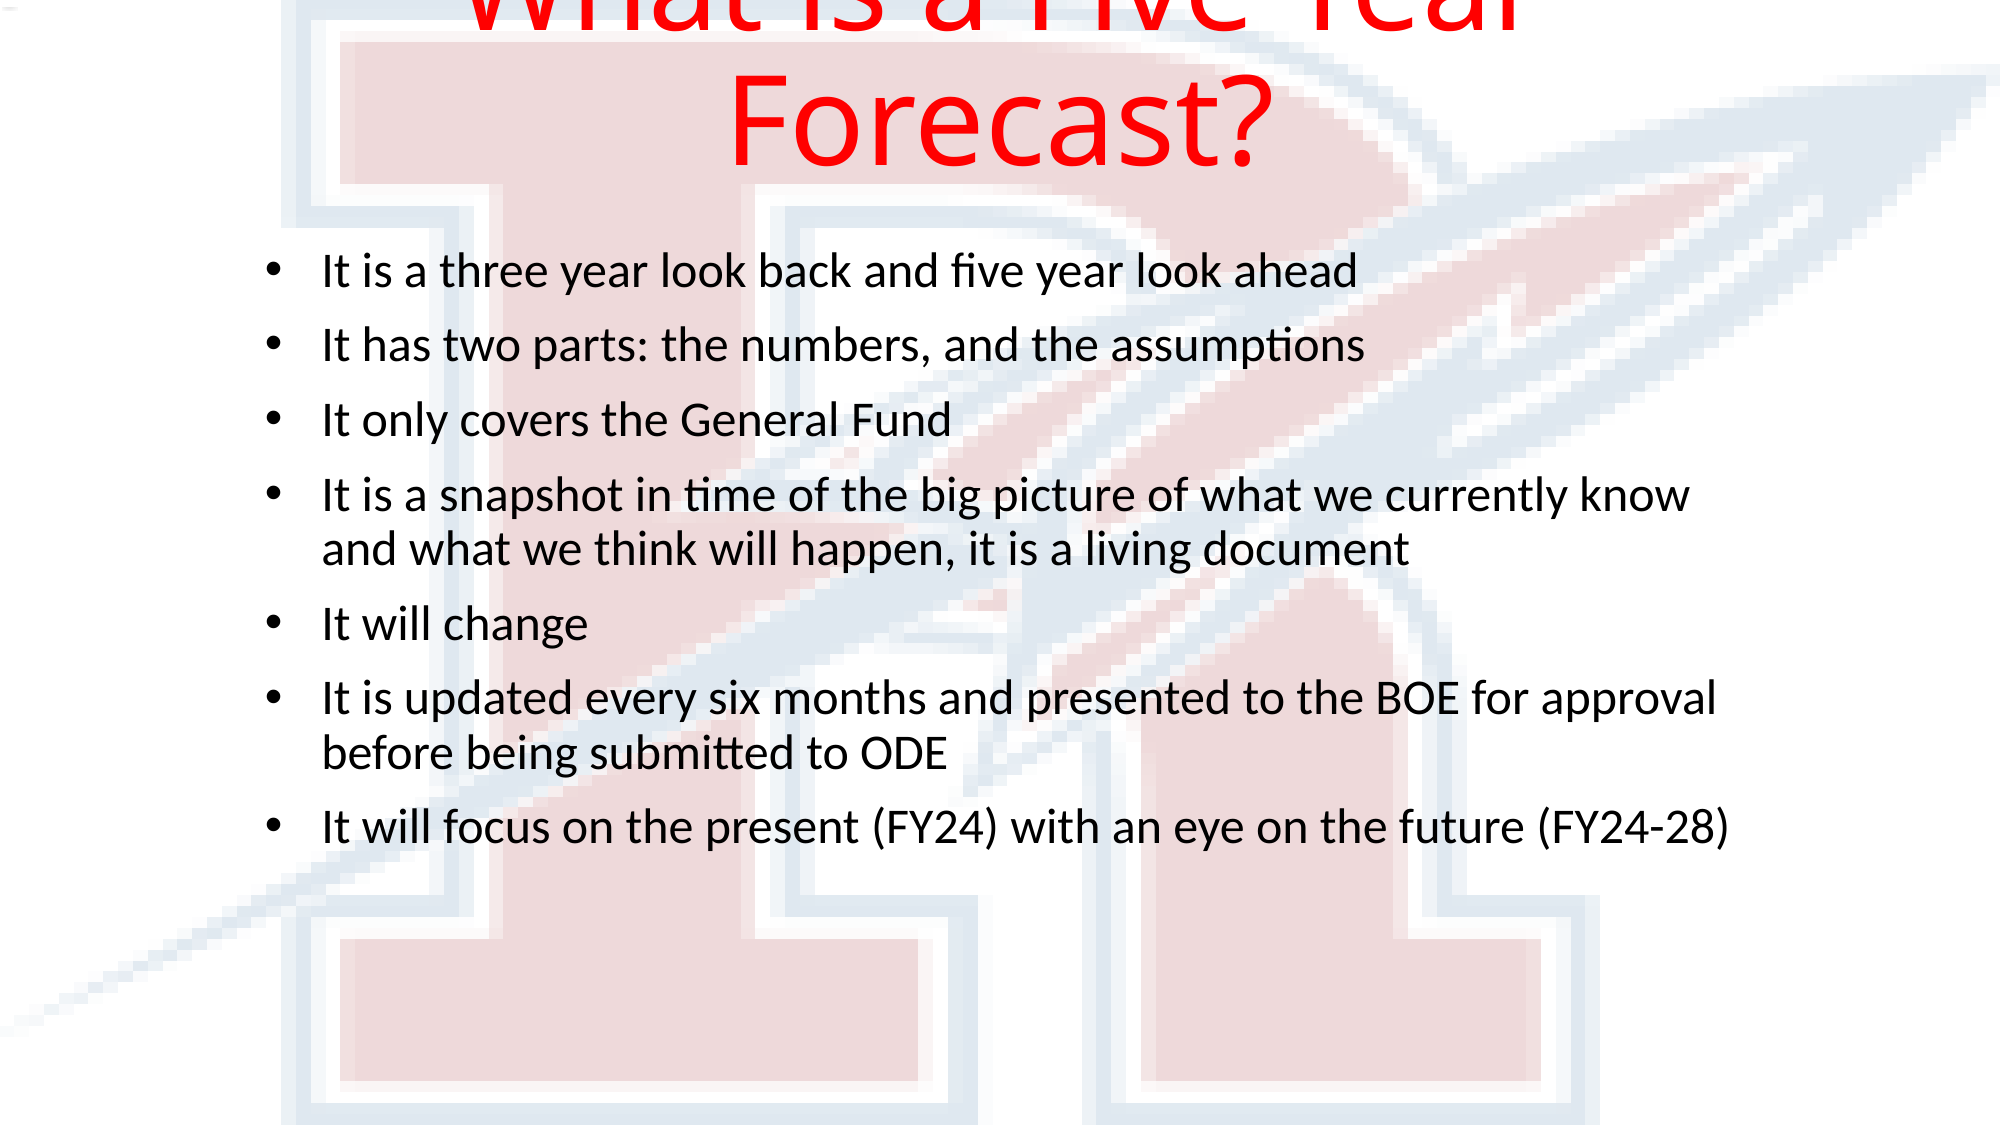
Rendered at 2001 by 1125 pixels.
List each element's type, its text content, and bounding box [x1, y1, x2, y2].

subtitle It is a three year look back and five year look ahead It has two parts: the numbers, and the assumptions It only covers the General Fund It is a snapshot in time of the big picture of what we currently know and what we think will happen, it is a living document It will change It is updated every six months and presented to the BOE for approval before being submitted to ODE It will focus on the present (FY24) with an eye on the future (FY24-28) [249, 236, 1750, 1025]
title What is a Five Year Forecast? [249, 41, 1750, 200]
